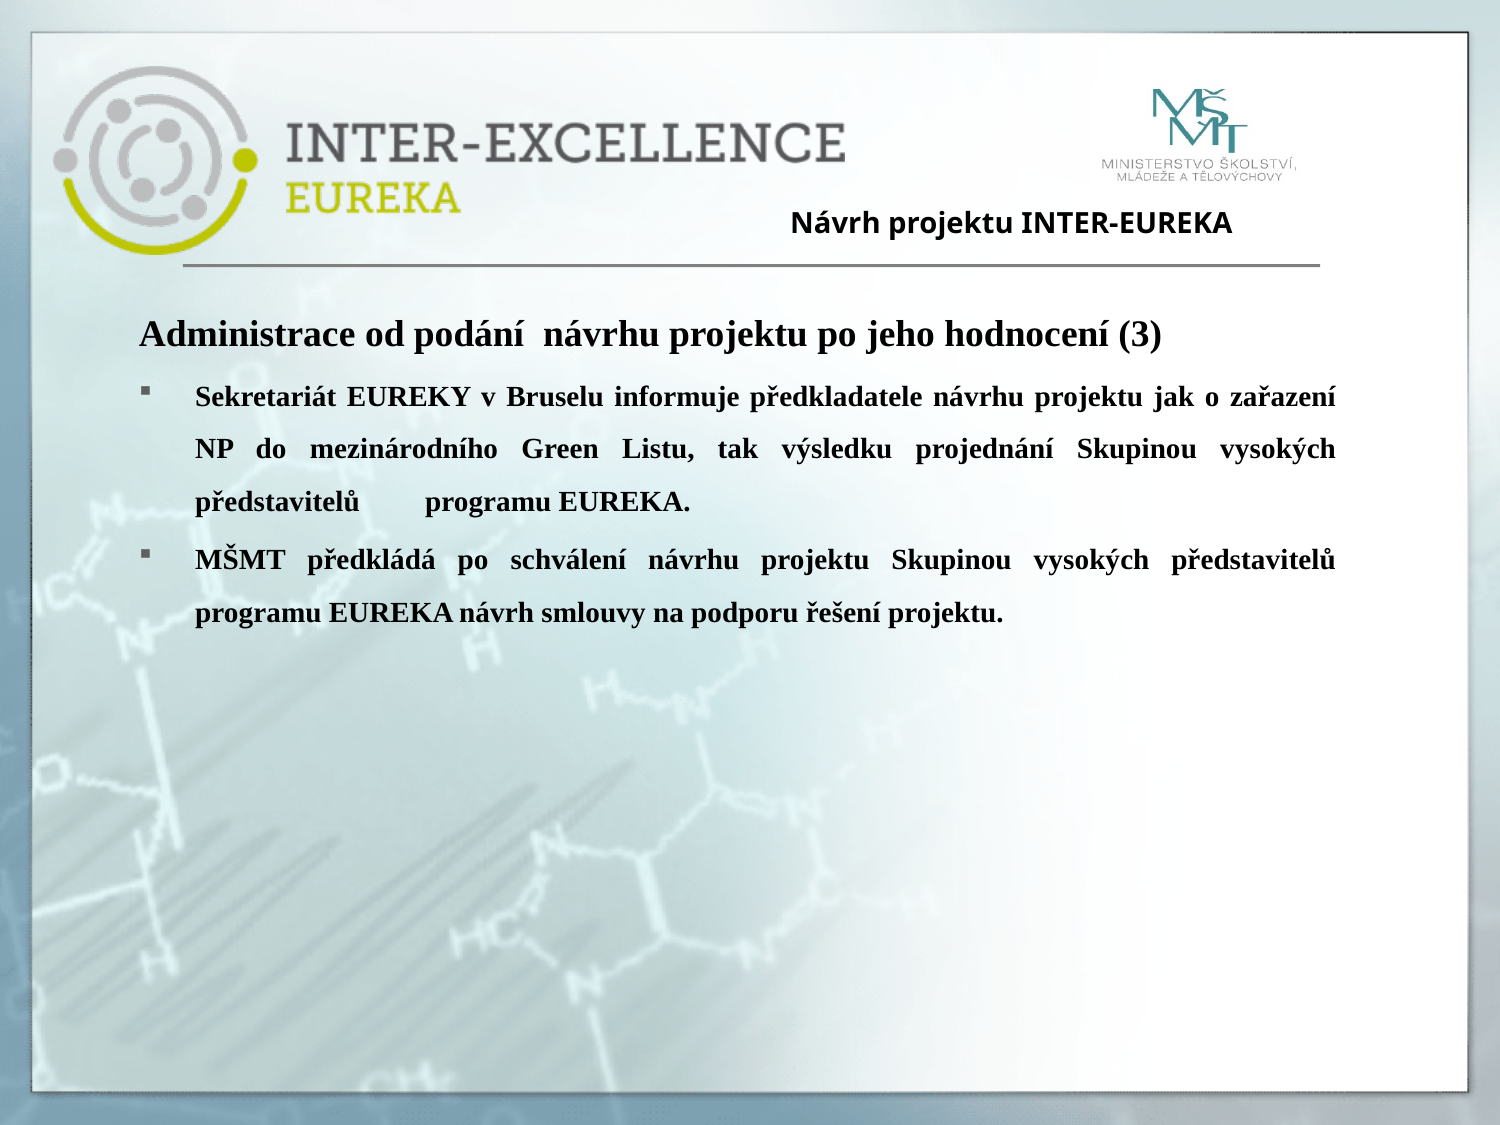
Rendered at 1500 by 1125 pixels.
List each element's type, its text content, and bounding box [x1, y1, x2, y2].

title Návrh projektu INTER-EUREKA [846, 183, 1353, 262]
list Administrace od podání návrhu projektu po jeho hodnocení (3) Sekretariát EUREKY v Bruselu informuje předkladatele návrhu projektu jak o zařazení NP do mezinárodního Green Listu, tak výsledku projednání Skupinou vysokých představitelů programu EUREKA. MŠMT předkládá po schválení návrhu projektu Skupinou vysokých představitelů programu EUREKA návrh smlouvy na podporu řešení projektu. [123, 278, 1353, 988]
picture [0, 0, 1500, 1125]
